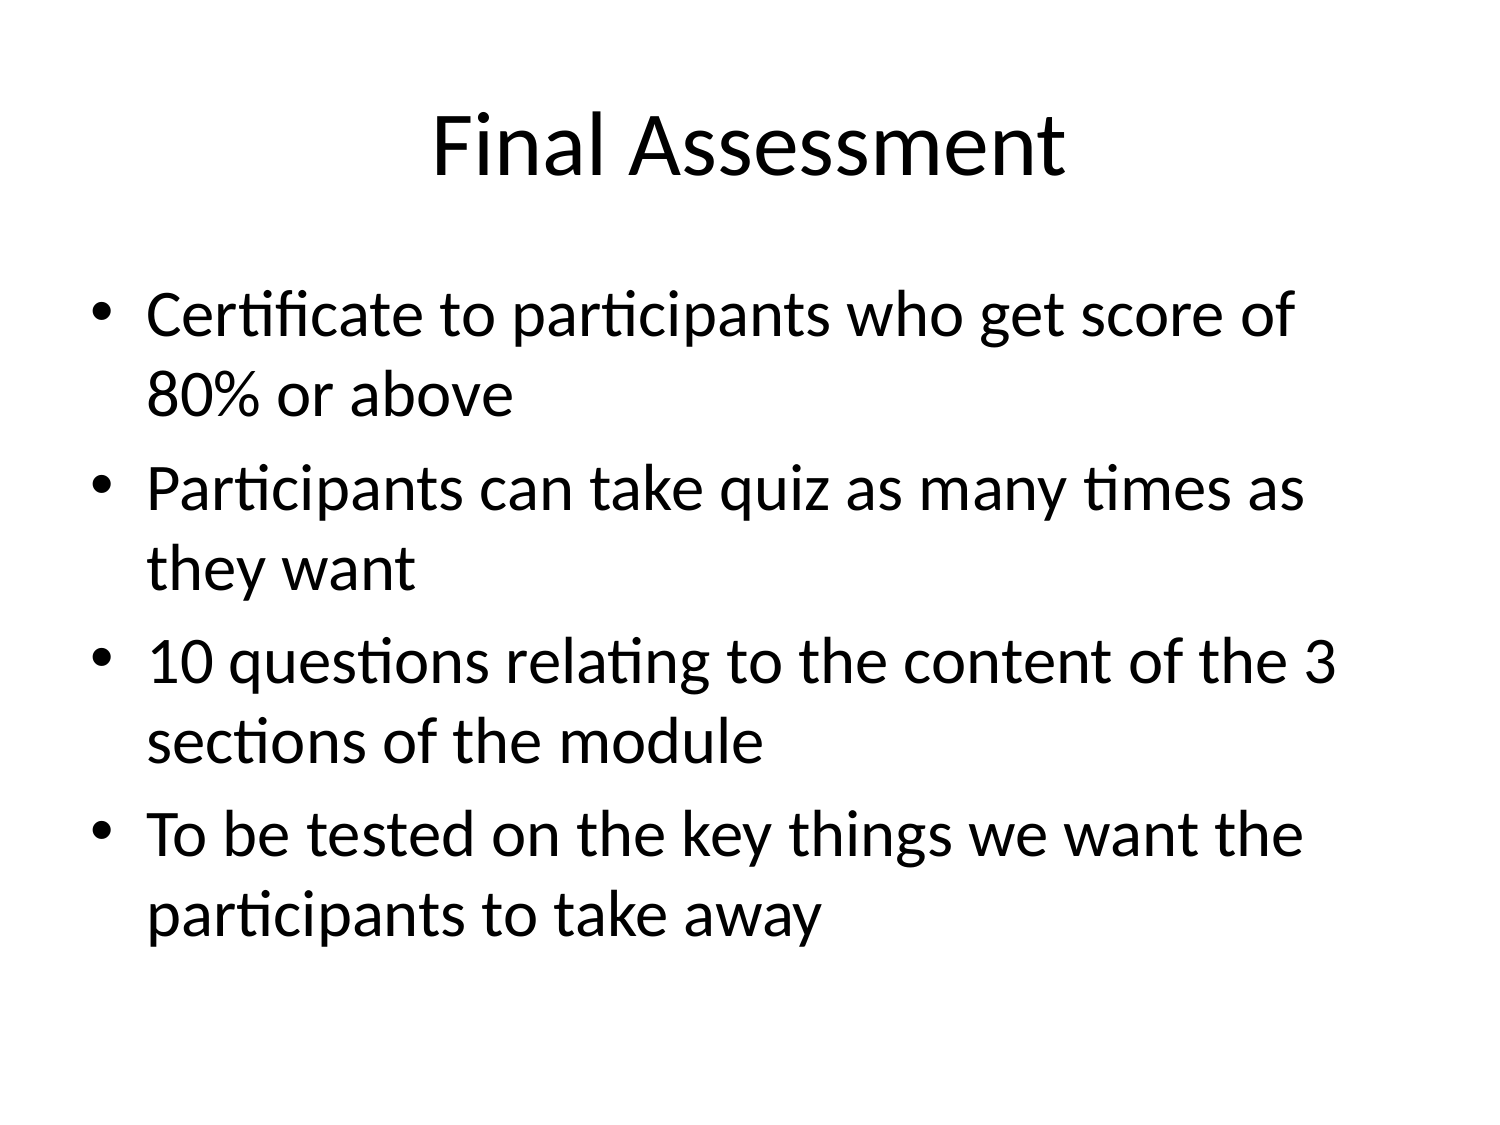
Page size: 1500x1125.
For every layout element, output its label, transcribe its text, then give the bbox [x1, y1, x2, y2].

list Certificate to participants who get score of 80% or above Participants can take quiz as many times as they want 10 questions relating to the content of the 3 sections of the module To be tested on the key things we want the participants to take away [75, 262, 1425, 1005]
title Final Assessment [75, 45, 1425, 233]
